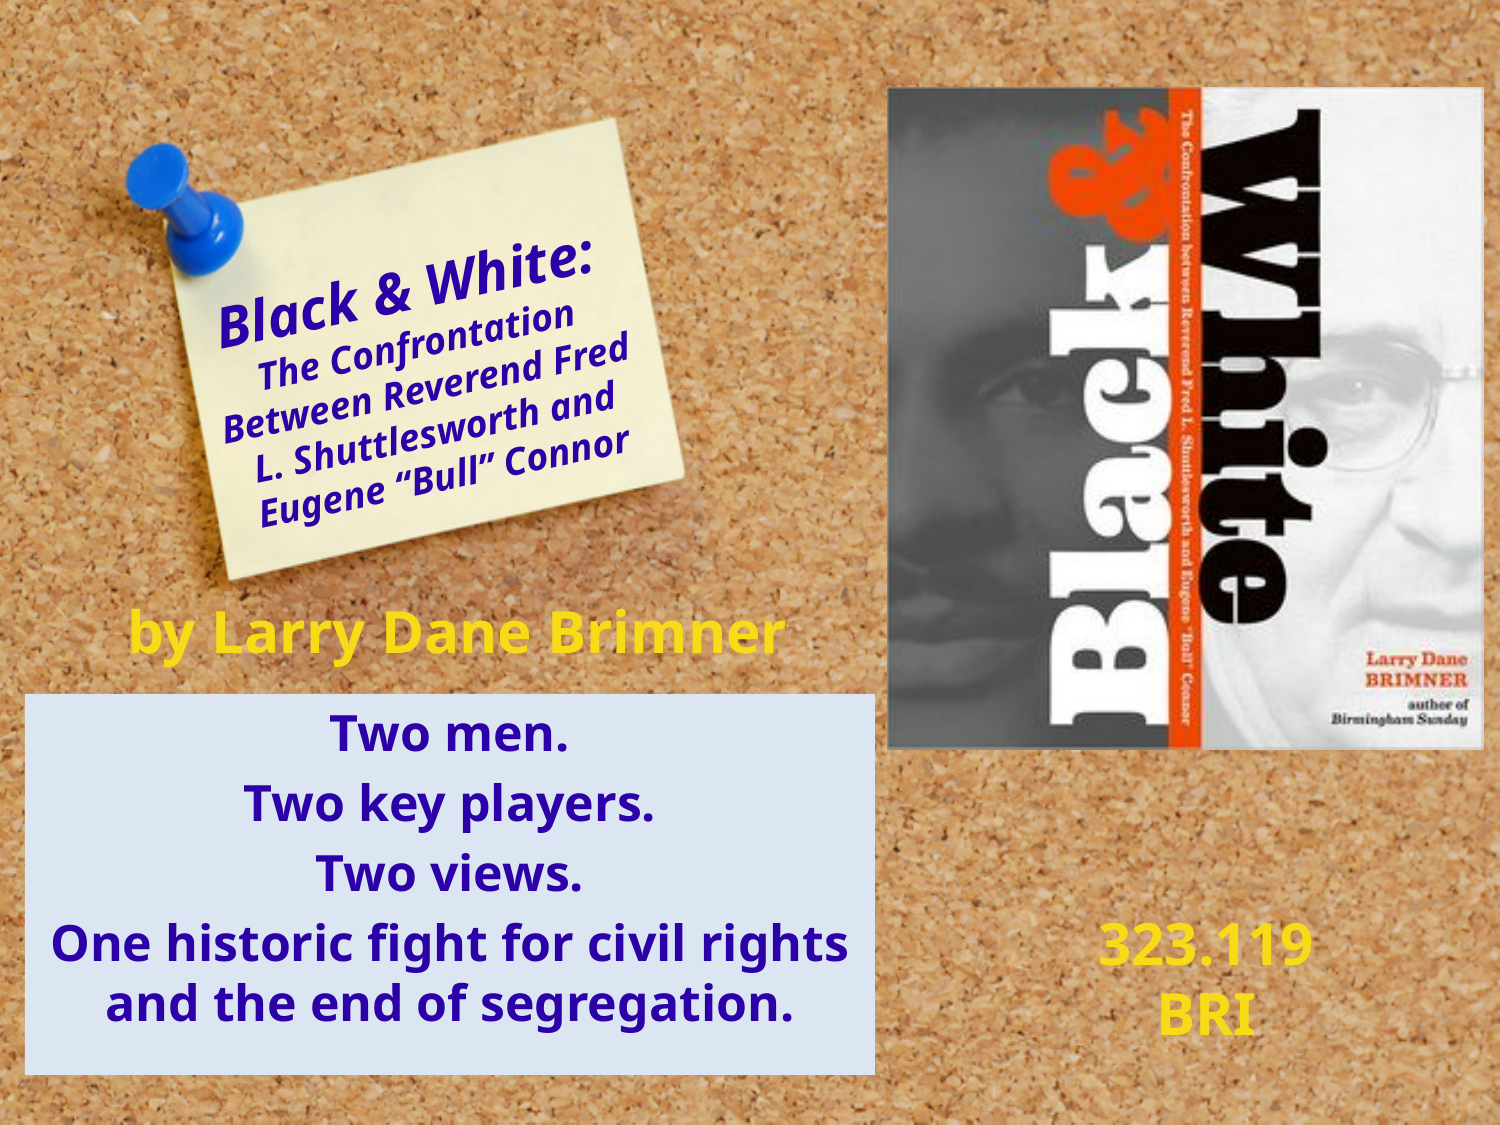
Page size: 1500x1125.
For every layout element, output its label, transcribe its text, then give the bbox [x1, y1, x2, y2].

text_box 323.119 BRI [1037, 899, 1375, 1055]
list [887, 87, 1484, 751]
picture [0, 0, 1500, 1125]
title Black & White: The Confrontation Between Reverend Fred L. Shuttlesworth and Eugene “Bull” Connor [162, 164, 684, 587]
text_box by Larry Dane Brimner [112, 587, 882, 673]
list Two men. Two key players. Two views. One historic fight for civil rights and the end of segregation. [24, 693, 875, 1075]
